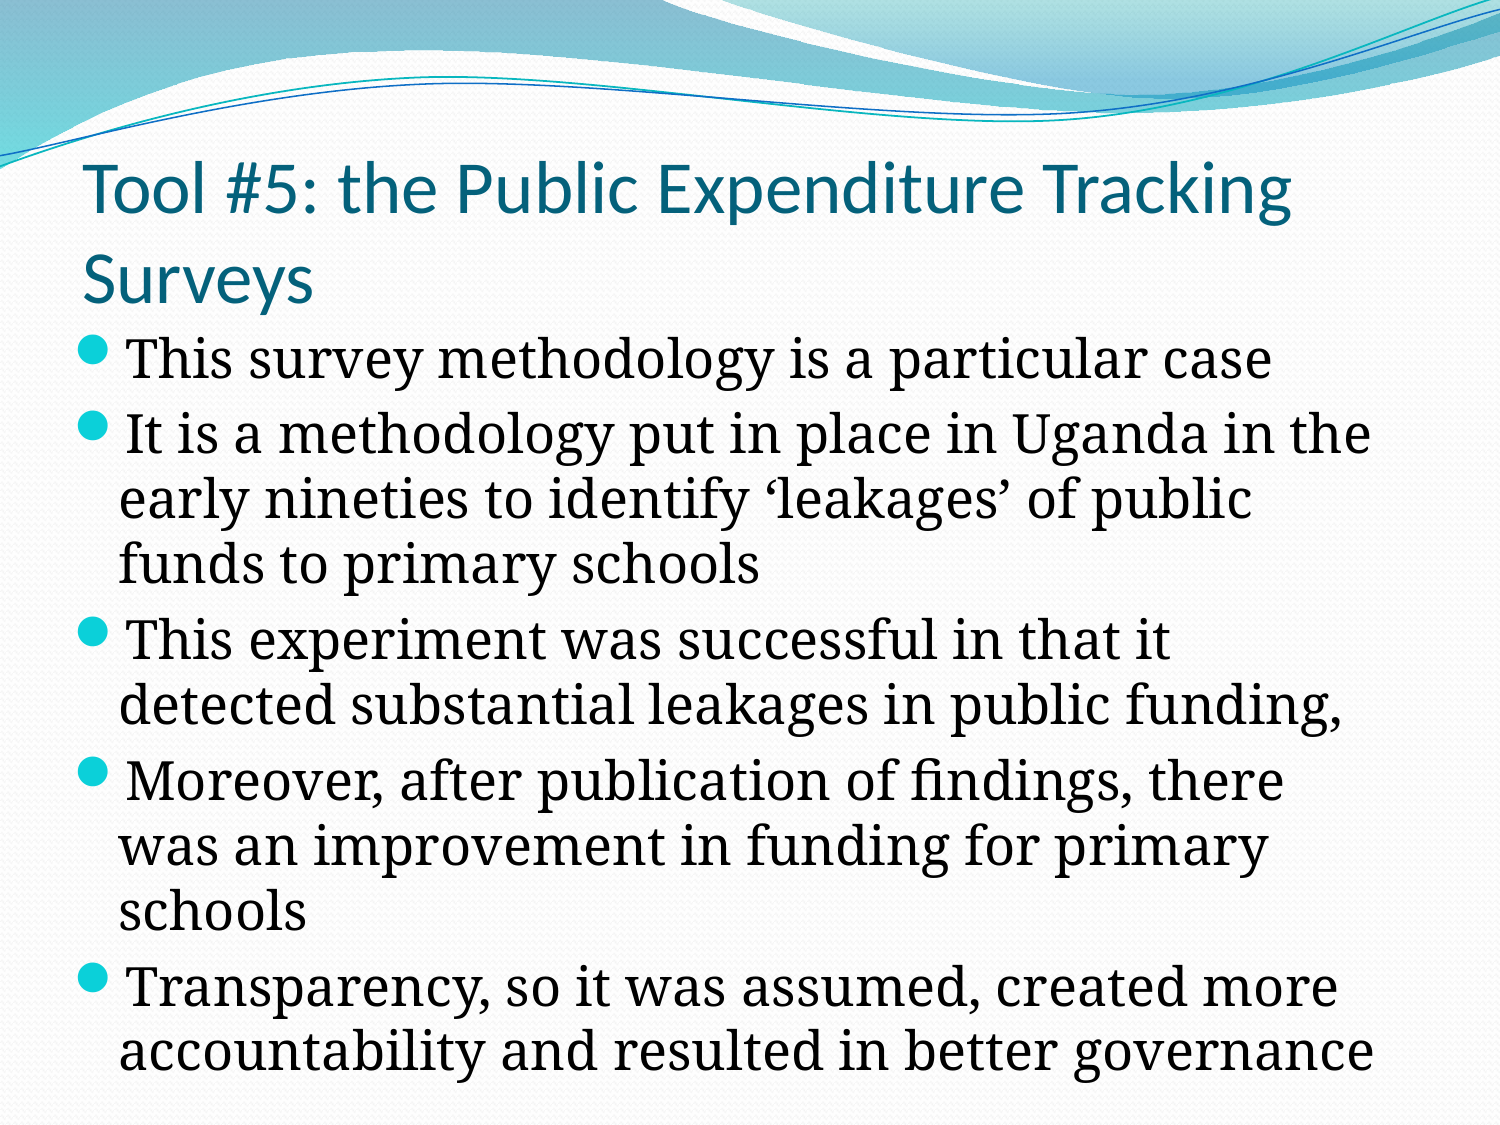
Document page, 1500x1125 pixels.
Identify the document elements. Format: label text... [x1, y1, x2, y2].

title Tool #5: the Public Expenditure Tracking Surveys [81, 93, 1433, 319]
list This survey methodology is a particular case It is a methodology put in place in Uganda in the early nineties to identify ‘leakages’ of public funds to primary schools This experiment was successful in that it detected substantial leakages in public funding, Moreover, after publication of findings, there was an improvement in funding for primary schools Transparency, so it was assumed, created more accountability and resulted in better governance [58, 316, 1409, 1092]
